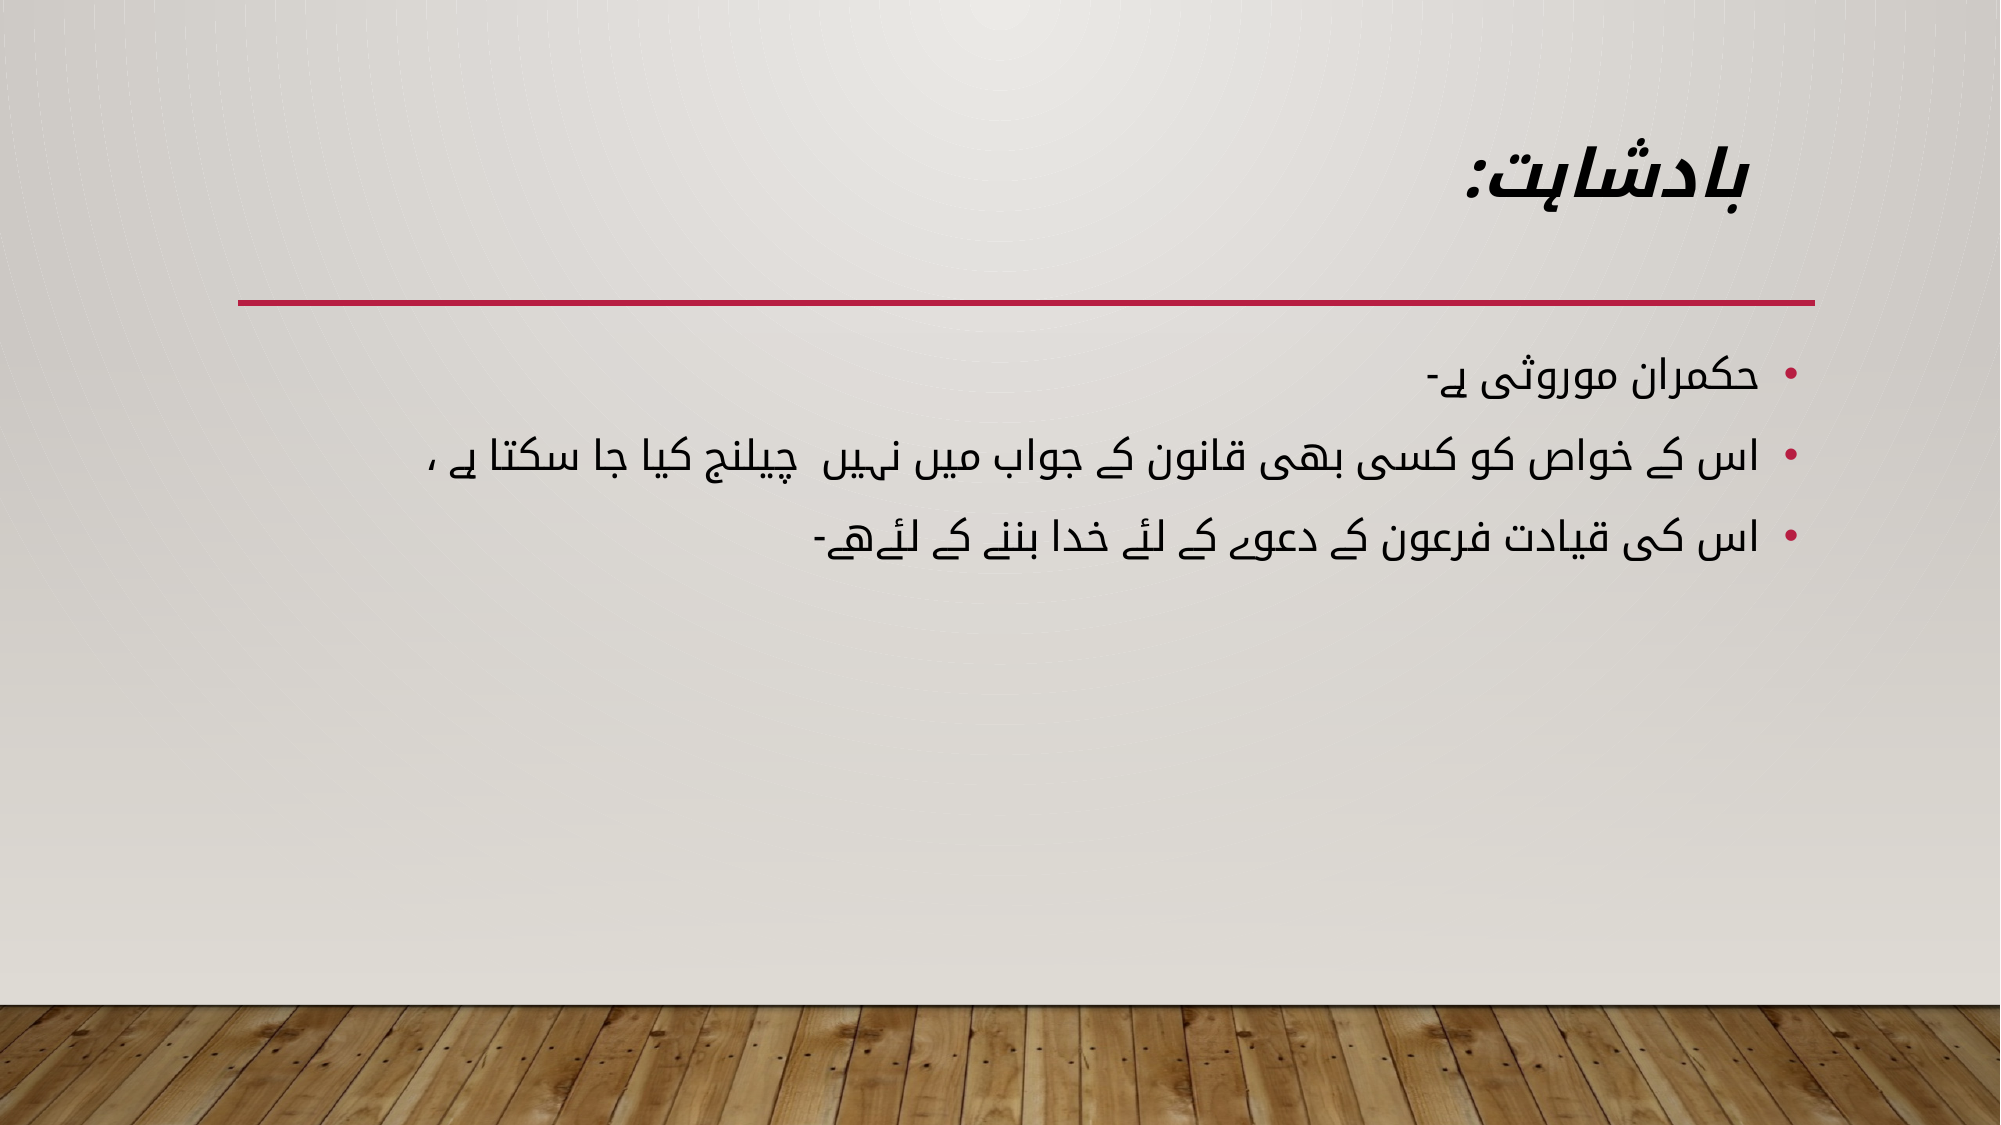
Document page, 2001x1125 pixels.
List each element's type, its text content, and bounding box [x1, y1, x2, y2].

list حکمران موروثی ہے- اس کے خواص کو کسی بھی قانون کے جواب میں نہیں چیلنج کیا جا سکتا ہے ، اس کی قیادت فرعون کے دعوے کے لئے خدا بننے کے لئےھے- [238, 330, 1814, 897]
picture [0, 1005, 2000, 1125]
title بادشاہت: [238, 131, 1814, 305]
